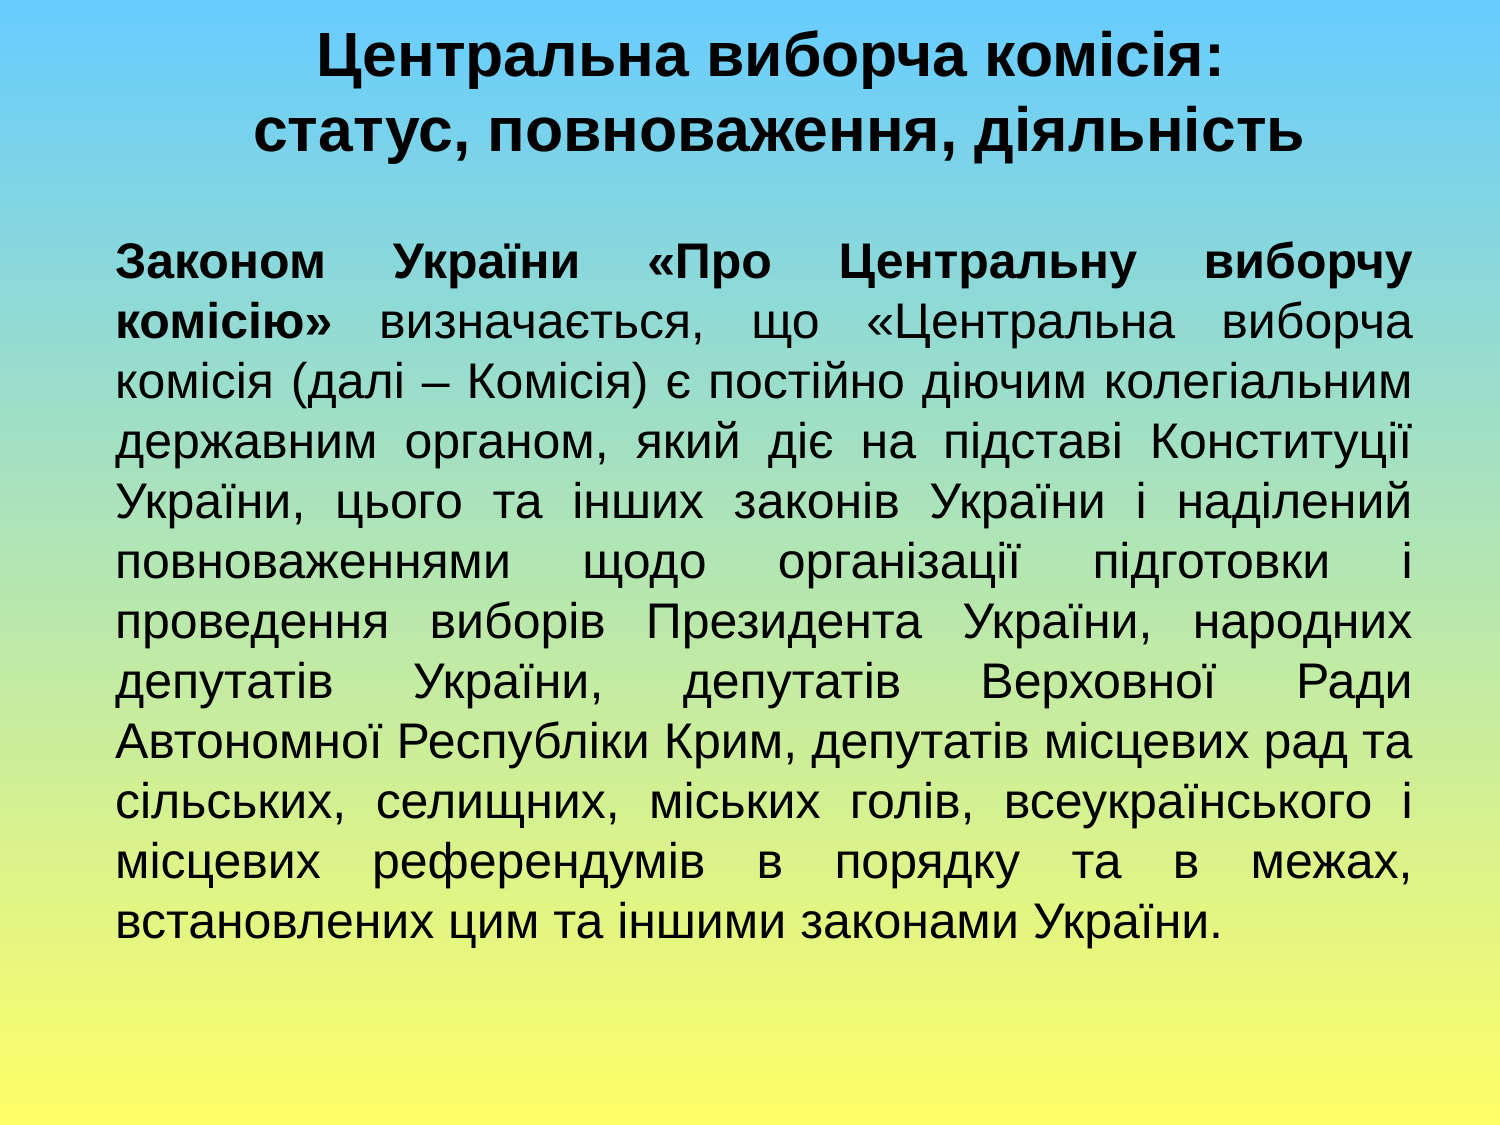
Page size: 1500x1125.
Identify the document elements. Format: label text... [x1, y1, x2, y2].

title Центральна виборча комісія: статус, повноваження, діяльність [58, 0, 1500, 173]
list Законом України «Про Центральну виборчу комісію» визначається, що «Центральна виборча комісія (далі – Комісія) є постійно діючим колегіальним державним органом, який діє на підставі Конституції України, цього та інших законів України і наділений повноваженнями щодо організації підготовки і проведення виборів Президента України, народних депутатів України, депутатів Верховної Ради Автономної Республіки Крим, депутатів місцевих рад та сільських, селищних, міських голів, всеукраїнського і місцевих референдумів в порядку та в межах, встановлених цим та іншими законами України. [43, 220, 1429, 1057]
